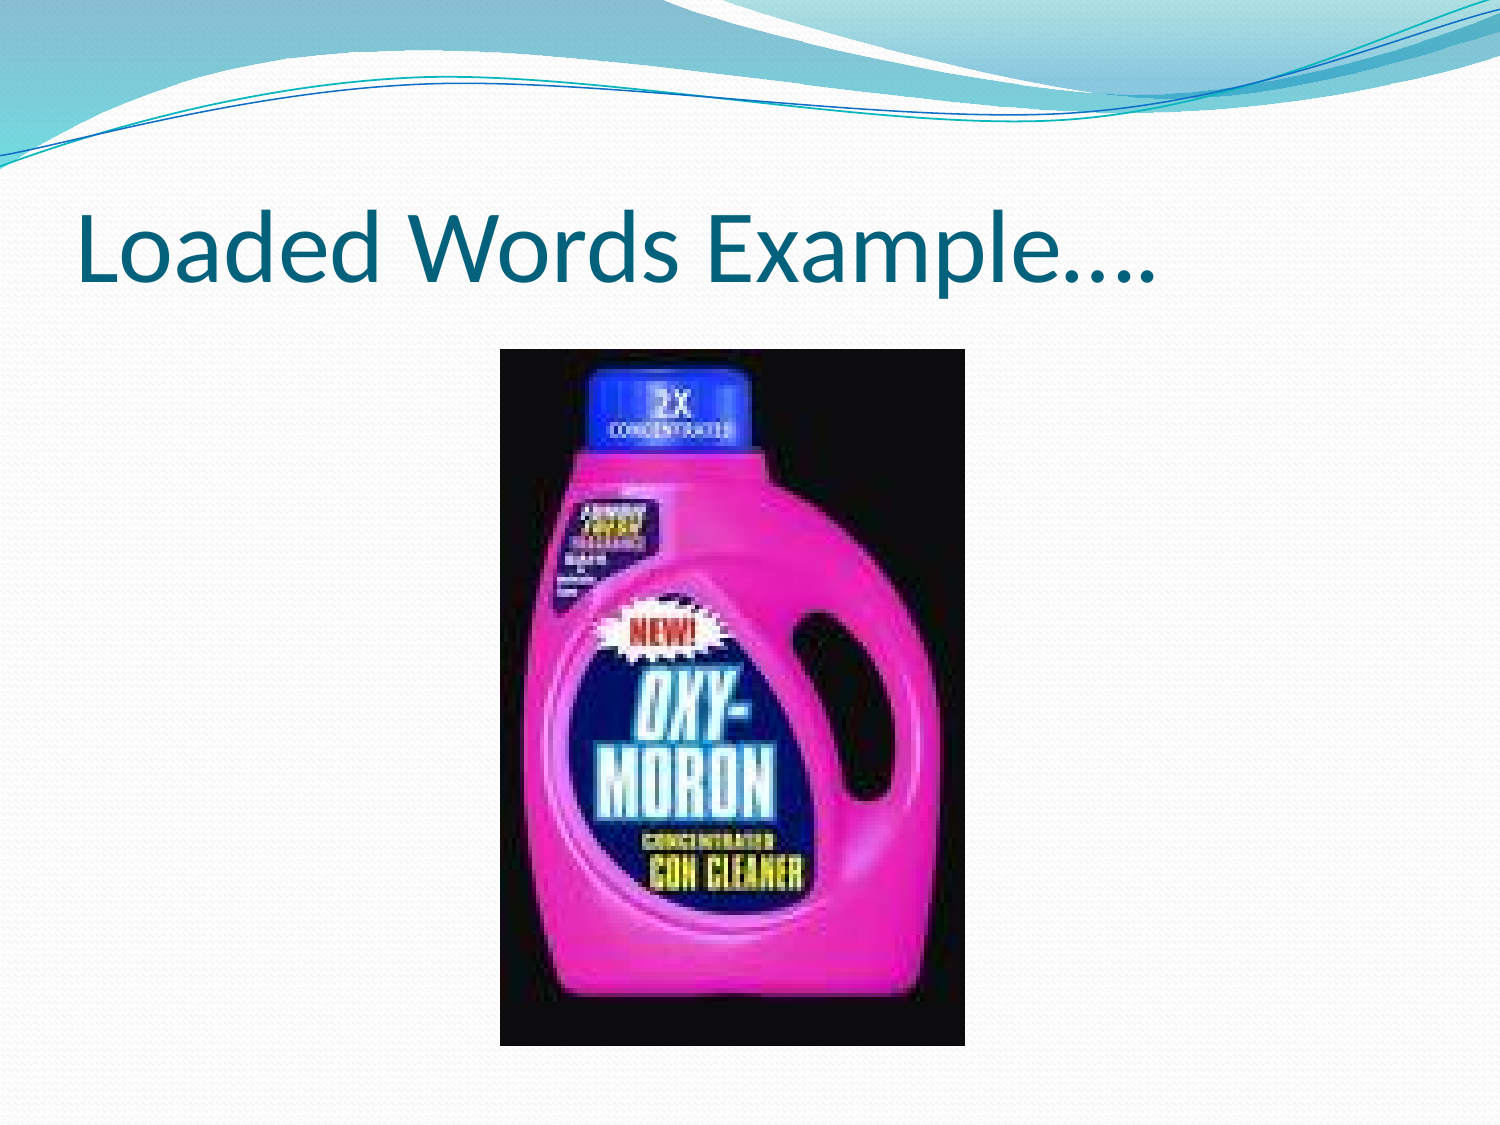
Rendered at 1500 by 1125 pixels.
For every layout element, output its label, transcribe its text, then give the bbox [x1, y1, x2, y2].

title Loaded Words Example…. [75, 115, 1425, 303]
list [499, 349, 965, 1047]
